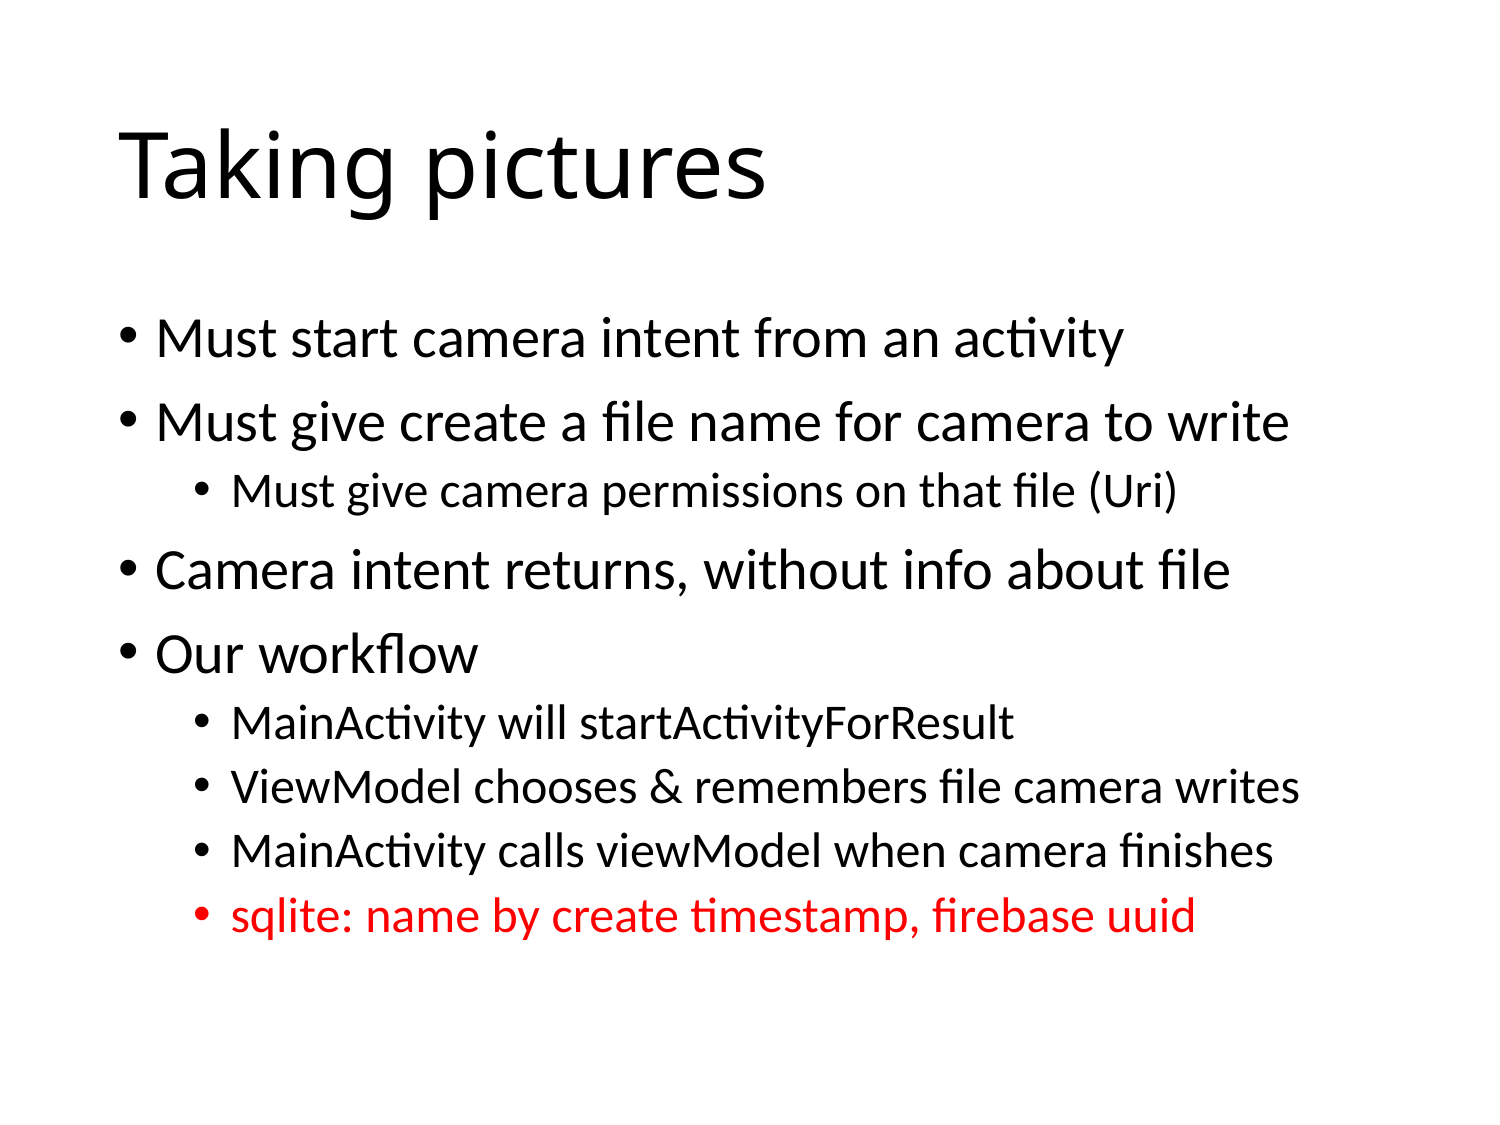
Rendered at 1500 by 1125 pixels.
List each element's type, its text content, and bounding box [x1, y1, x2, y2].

list Must start camera intent from an activity Must give create a file name for camera to write Must give camera permissions on that file (Uri) Camera intent returns, without info about file Our workflow MainActivity will startActivityForResult ViewModel chooses & remembers file camera writes MainActivity calls viewModel when camera finishes sqlite: name by create timestamp, firebase uuid [103, 299, 1397, 1014]
title Taking pictures [103, 59, 1397, 278]
